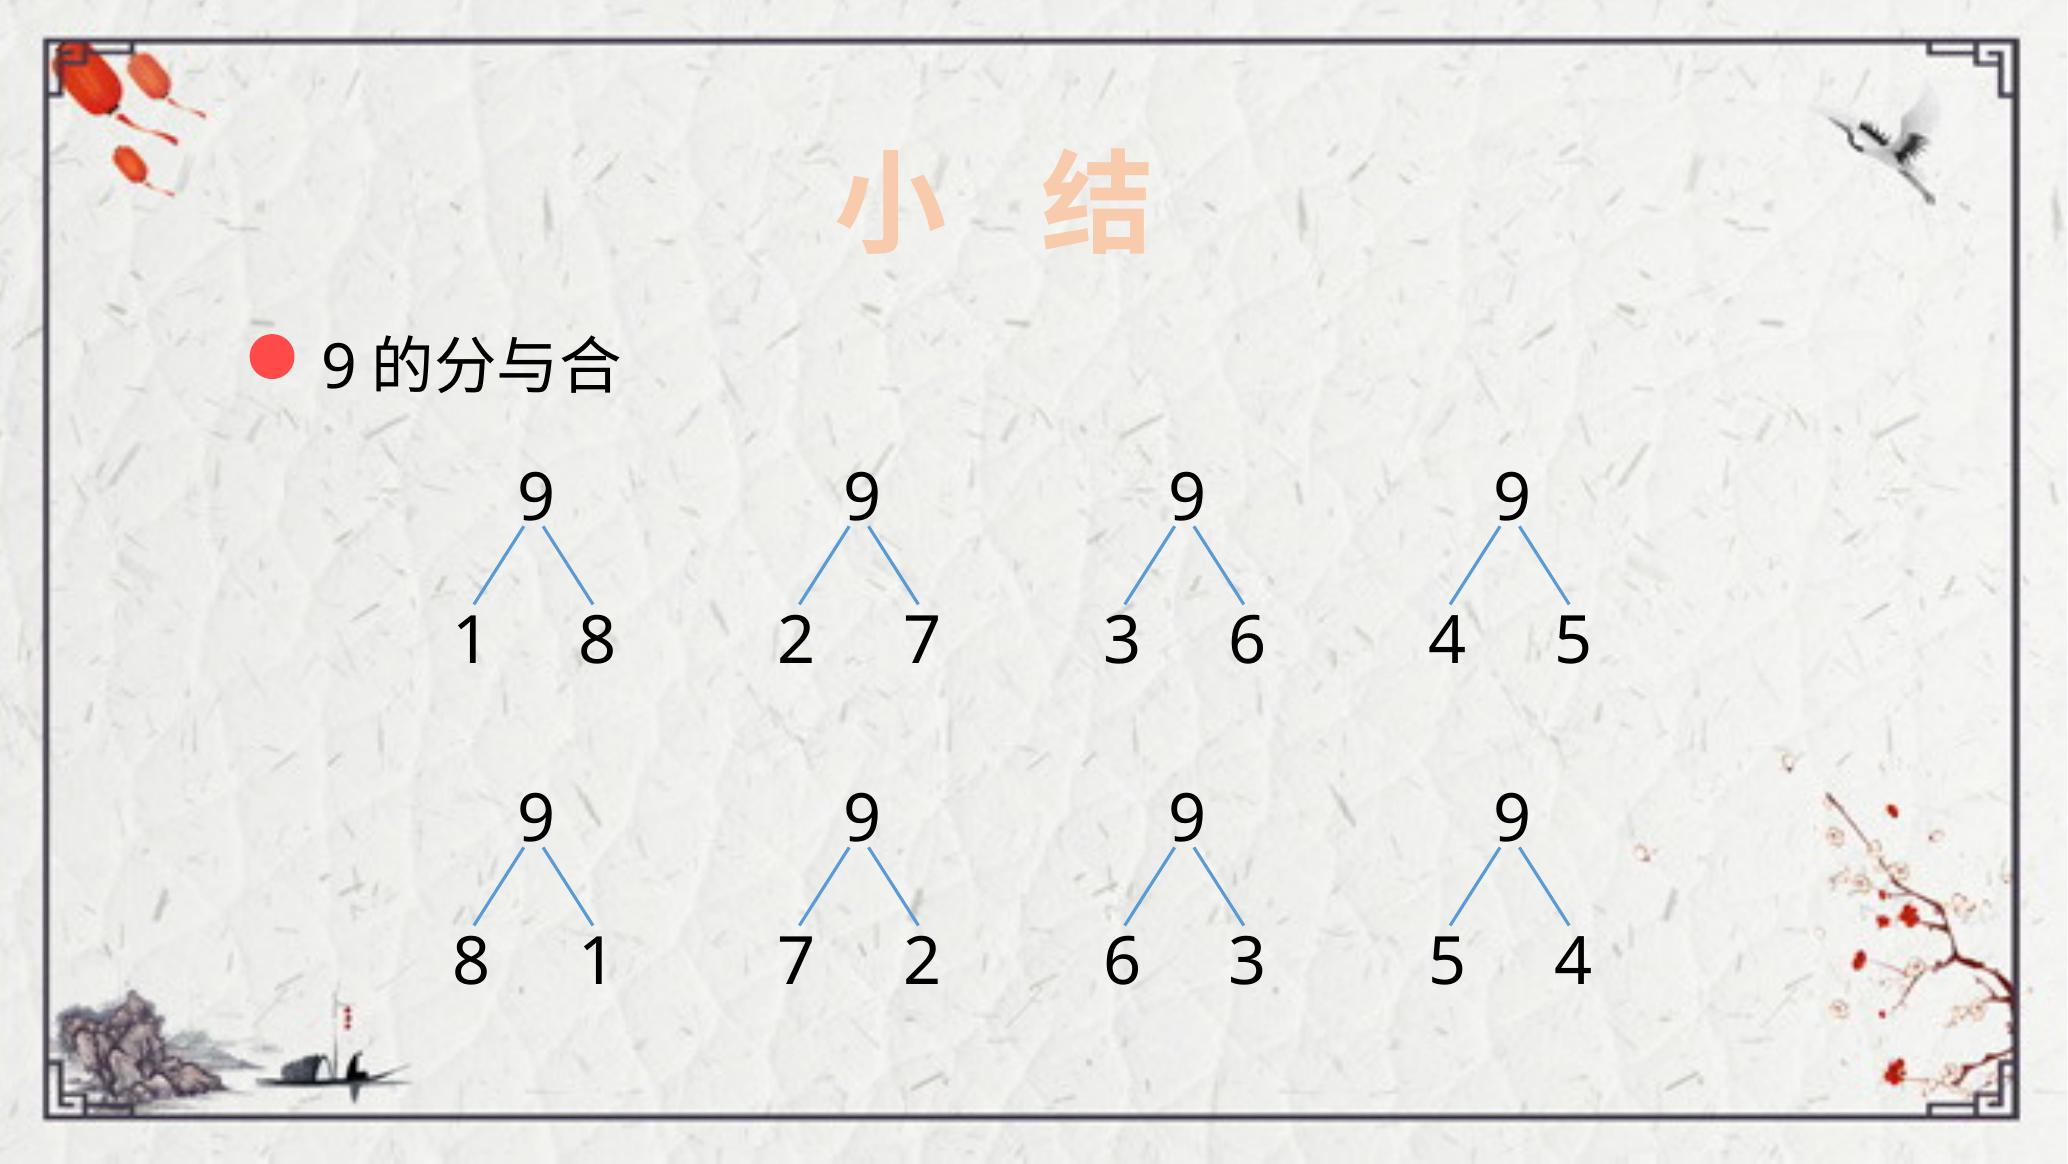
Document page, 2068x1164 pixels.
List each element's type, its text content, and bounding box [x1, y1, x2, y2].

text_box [437, 446, 1624, 1007]
text_box 9的分与合 [306, 281, 656, 409]
picture [0, 0, 2068, 1164]
text_box 小 结 [820, 124, 1169, 275]
text_box [248, 333, 296, 381]
